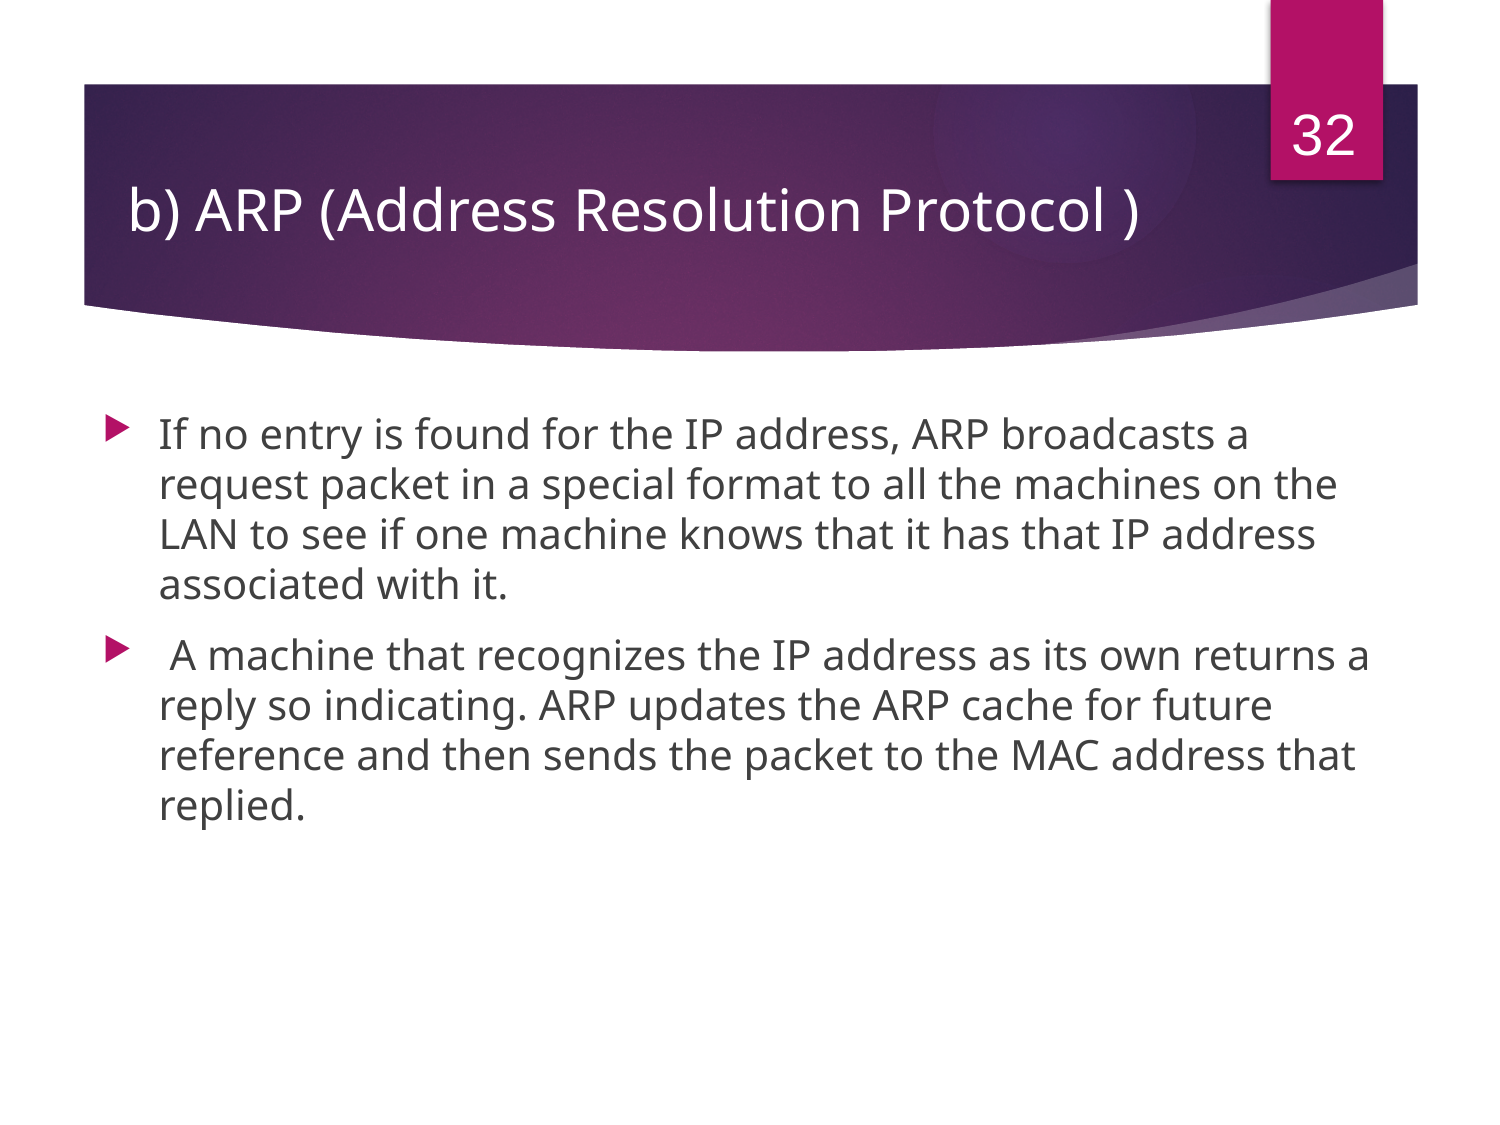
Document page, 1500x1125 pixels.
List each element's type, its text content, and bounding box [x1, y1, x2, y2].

title b) ARP (Address Resolution Protocol ) [112, 149, 1260, 267]
list If no entry is found for the IP address, ARP broadcasts a request packet in a special format to all the machines on the LAN to see if one machine knows that it has that IP address associated with it. A machine that recognizes the IP address as its own returns a reply so indicating. ARP updates the ARP cache for future reference and then sends the packet to the MAC address that replied. [87, 399, 1409, 1080]
slide_number 32 [1259, 48, 1390, 175]
